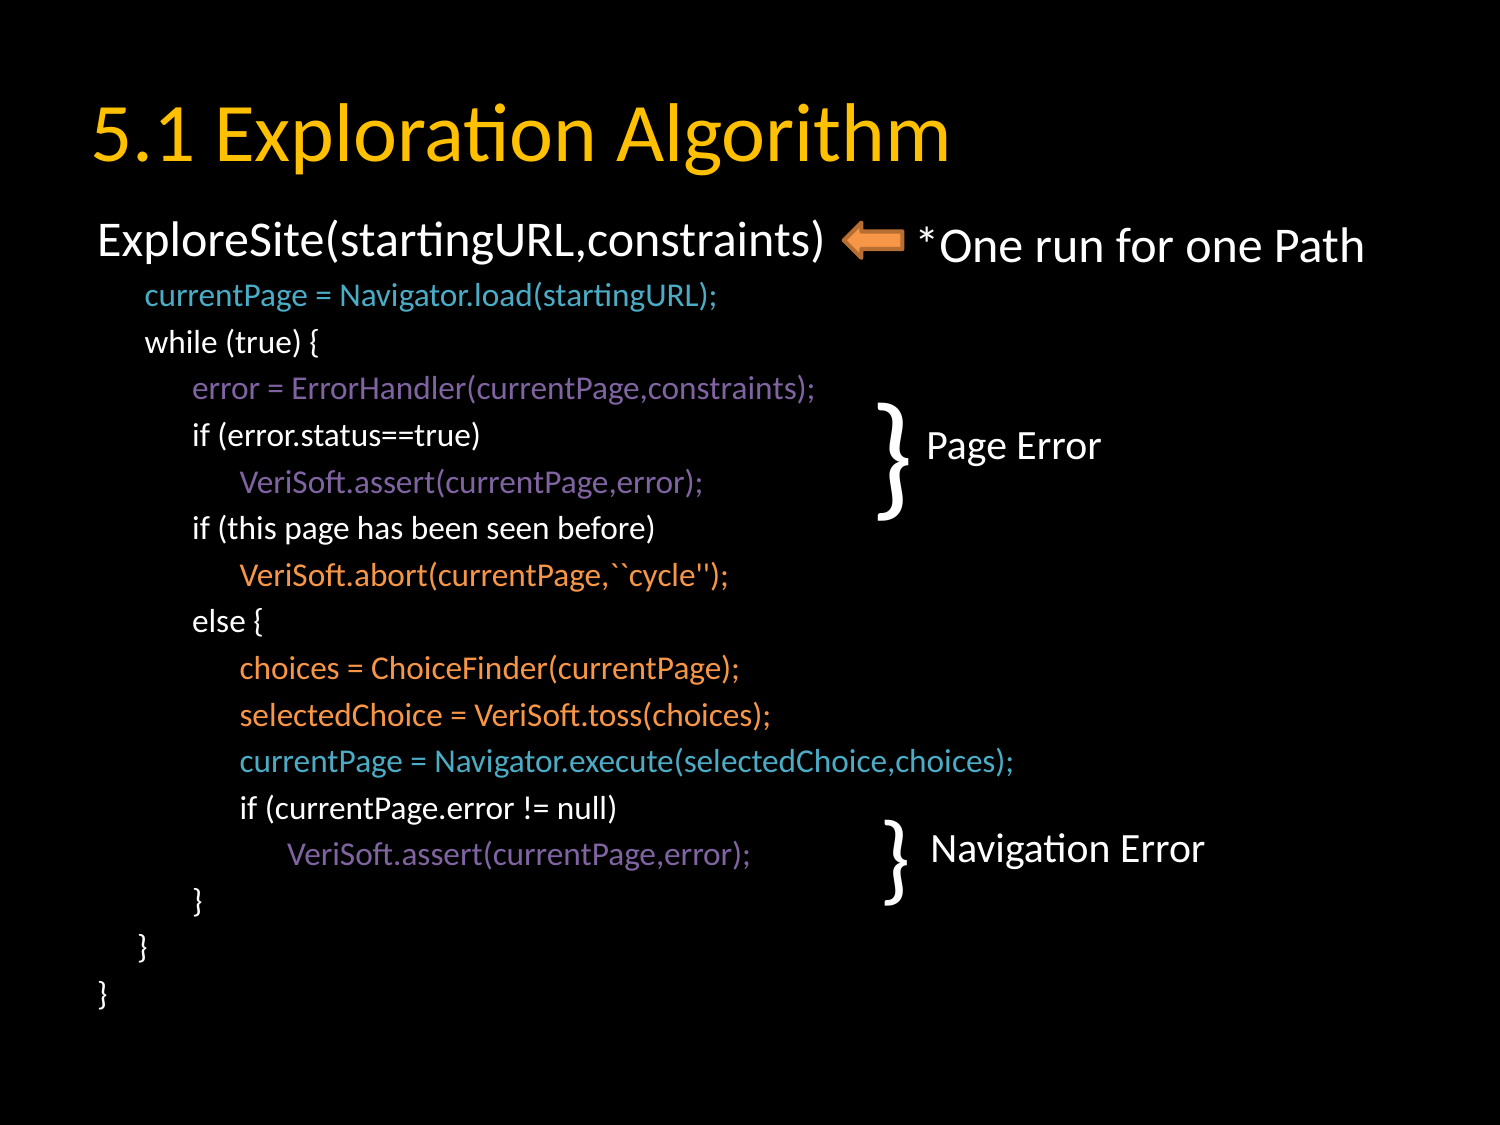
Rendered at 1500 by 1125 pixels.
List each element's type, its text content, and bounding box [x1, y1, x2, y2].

text_box Page Error [951, 410, 1118, 475]
text_box [841, 220, 905, 260]
list ExploreSite(startingURL,constraints) ….. currentPage = Navigator.load(startingURL); ….. while (true) { ….. ….. error = ErrorHandler(currentPage,constraints); ….. ….. if (error.status==true) ….. ….. ….. VeriSoft.assert(currentPage,error); ….. ….. if (this page has been seen before) ….. ….. ….. VeriSoft.abort(currentPage,``cycle''); ….. ….. else { ….. ….. ….. choices = ChoiceFinder(currentPage); ….. ….. ….. selectedChoice = VeriSoft.toss(choices); ….. ….. ….. currentPage = Navigator.execute(selectedChoice,choices); ….. ….. ….. if (currentPage.error != null) ….. ….. ….. ….. VeriSoft.assert(currentPage,error); ….. ….. } …..} } [82, 199, 1454, 1102]
text_box } [855, 357, 951, 537]
text_box Navigation Error [961, 813, 1221, 878]
text_box } [865, 785, 961, 920]
title 5.1 Exploration Algorithm [75, 45, 1425, 211]
text_box *One run for one Path [899, 205, 1381, 281]
